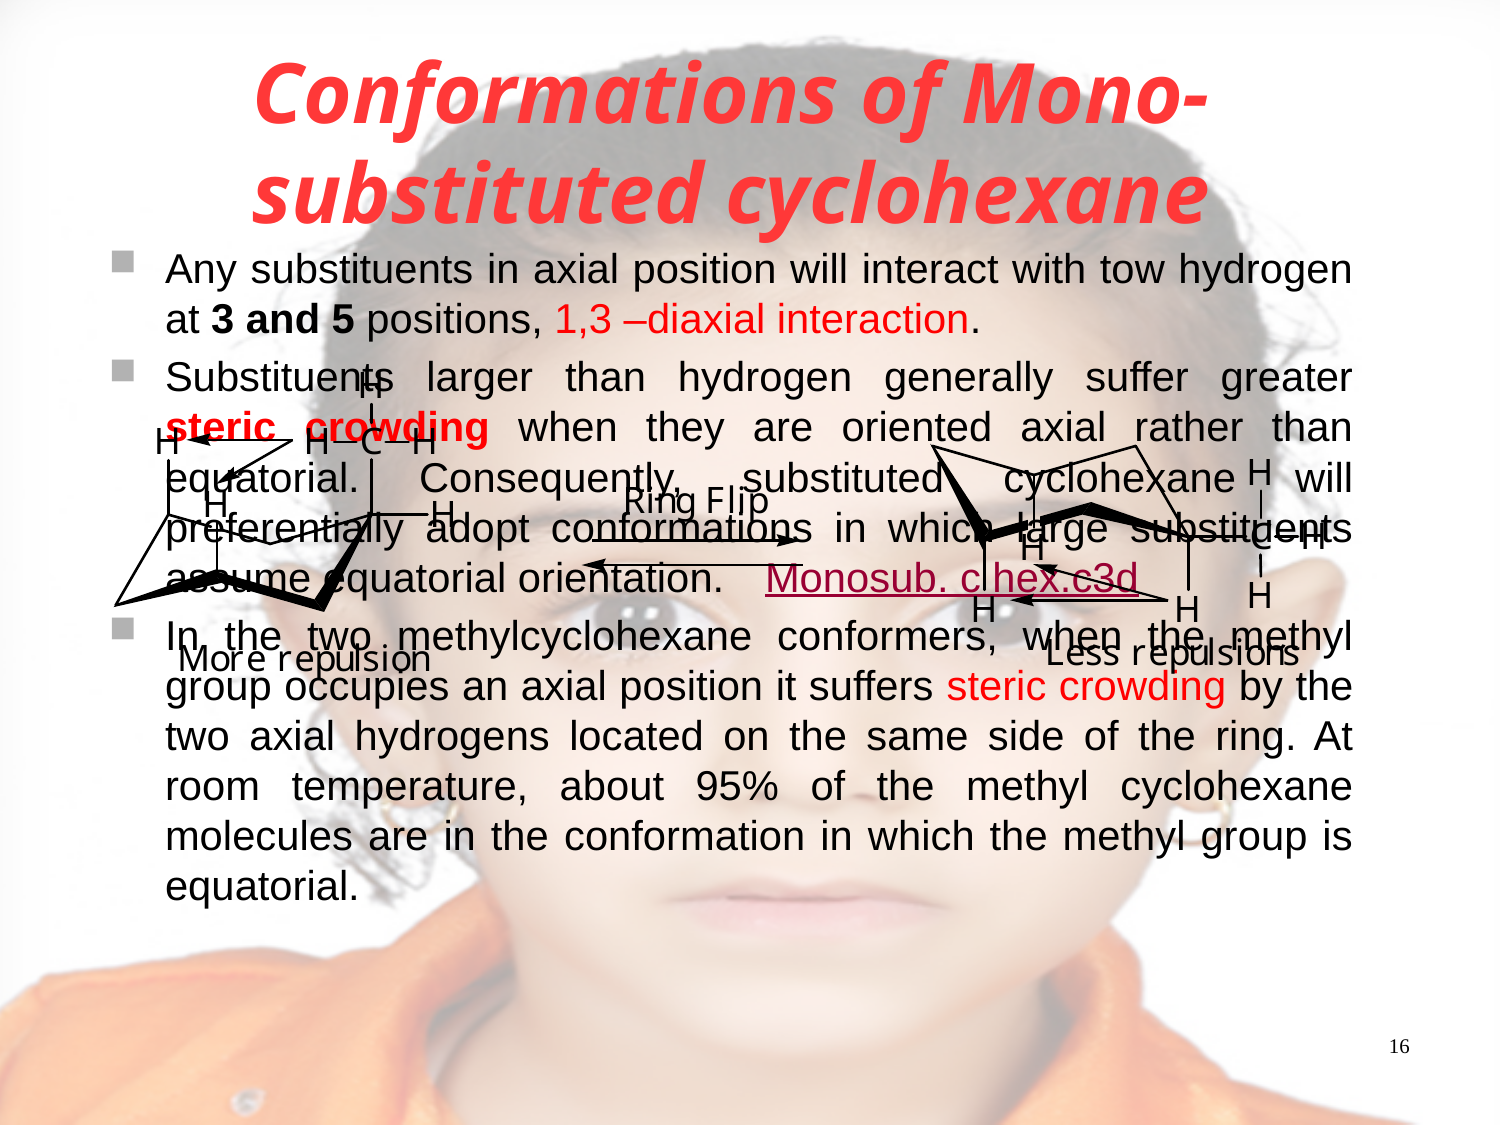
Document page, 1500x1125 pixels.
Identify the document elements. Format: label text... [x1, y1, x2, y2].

slide_number 16 [1112, 1024, 1426, 1101]
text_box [105, 363, 1337, 691]
list Any substituents in axial position will interact with tow hydrogen at 3 and 5 positions, 1,3 –diaxial interaction. Substituents larger than hydrogen generally suffer greater steric crowding when they are oriented axial rather than equatorial. Consequently, substituted cyclohexane will preferentially adopt conformations in which large substituents assume equatorial orientation. Monosub. c hex.c3d In the two methylcyclohexane conformers, when the methyl group occupies an axial position it suffers steric crowding by the two axial hydrogens located on the same side of the ring. At room temperature, about 95% of the methyl cyclohexane molecules are in the conformation in which the methyl group is equatorial. [93, 234, 1369, 978]
title Conformations of Mono-substituted cyclohexane [93, 46, 1369, 234]
